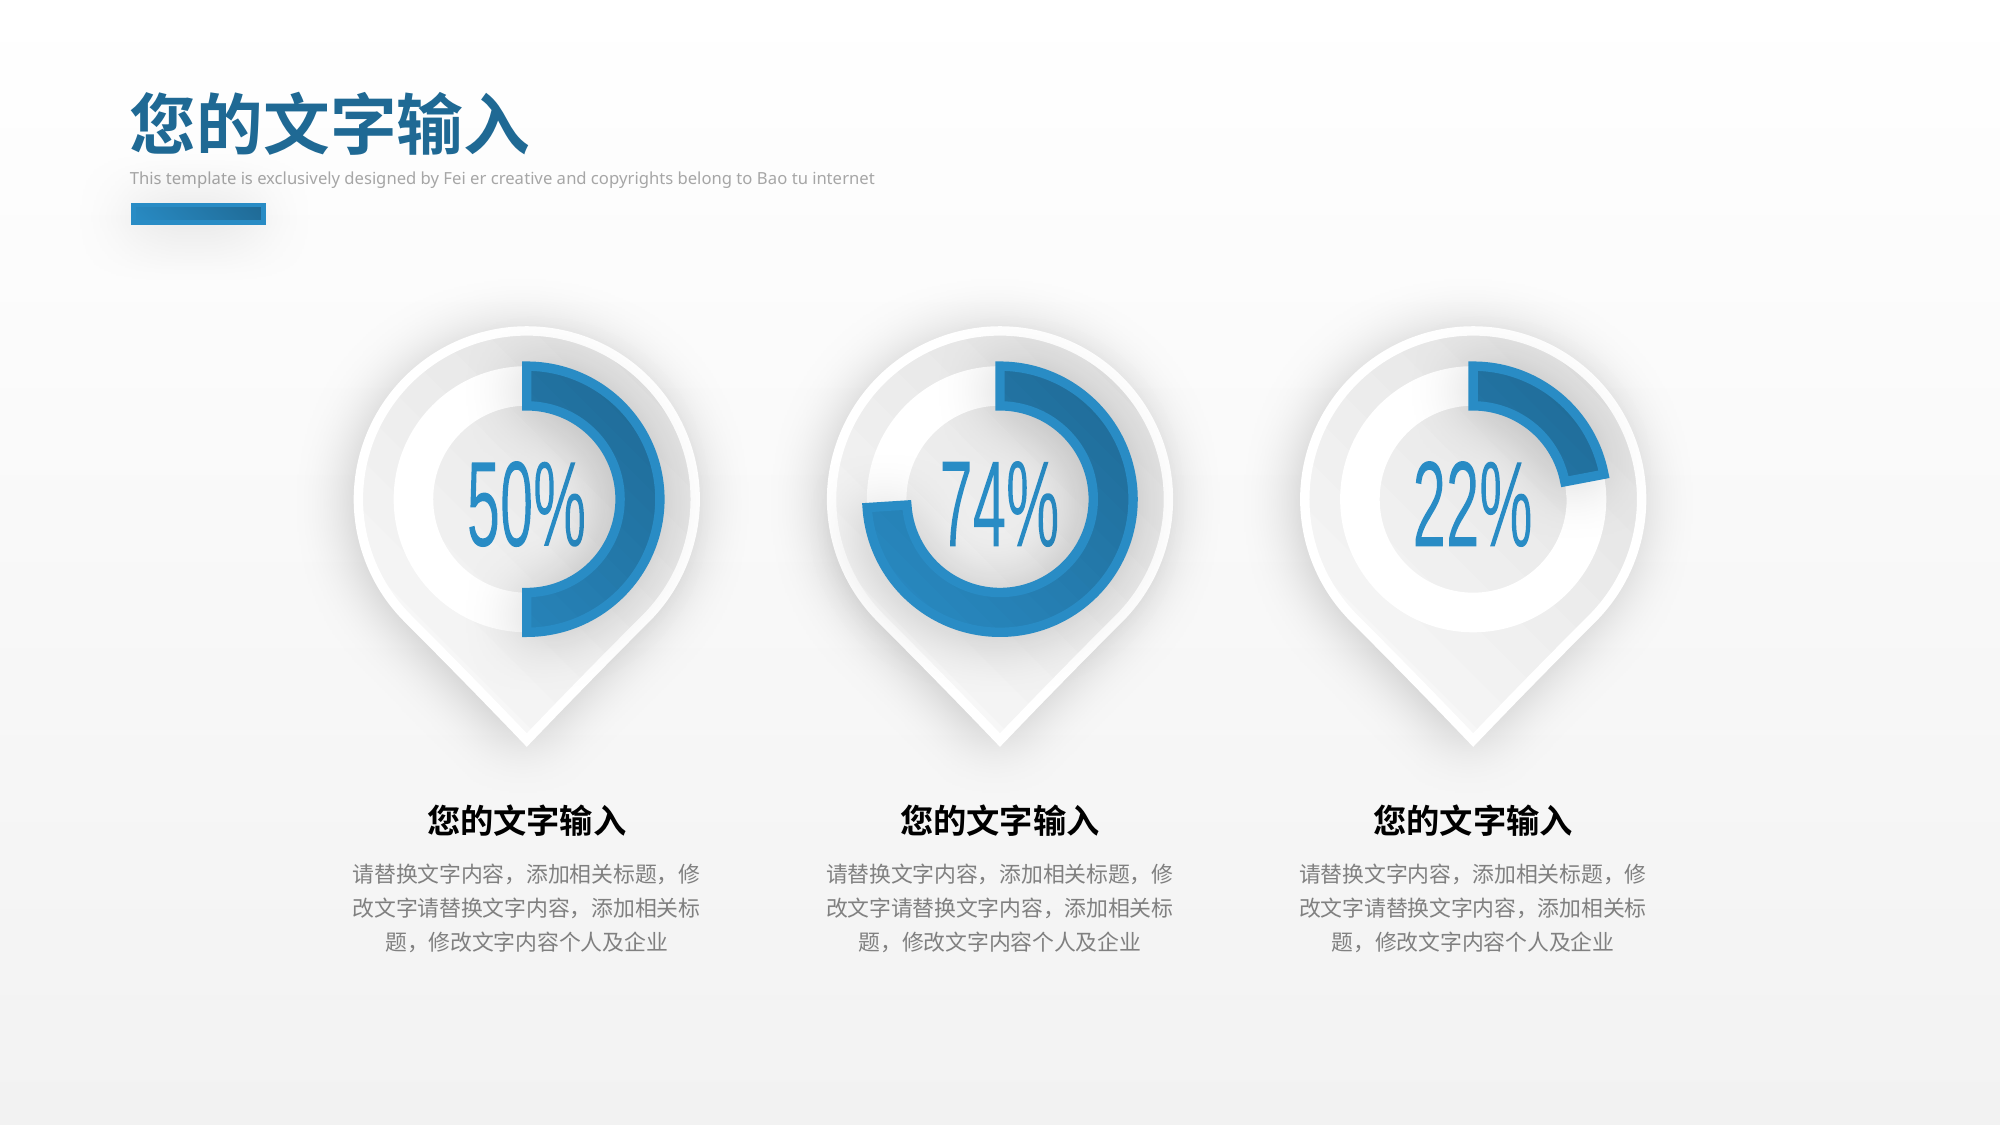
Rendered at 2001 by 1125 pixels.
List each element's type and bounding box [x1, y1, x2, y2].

text_box [802, 792, 1198, 964]
text_box [358, 330, 696, 668]
text_box [1304, 330, 1642, 668]
text_box [1275, 792, 1671, 964]
text_box [115, 75, 998, 223]
text_box [329, 792, 725, 964]
text_box [831, 330, 1169, 668]
